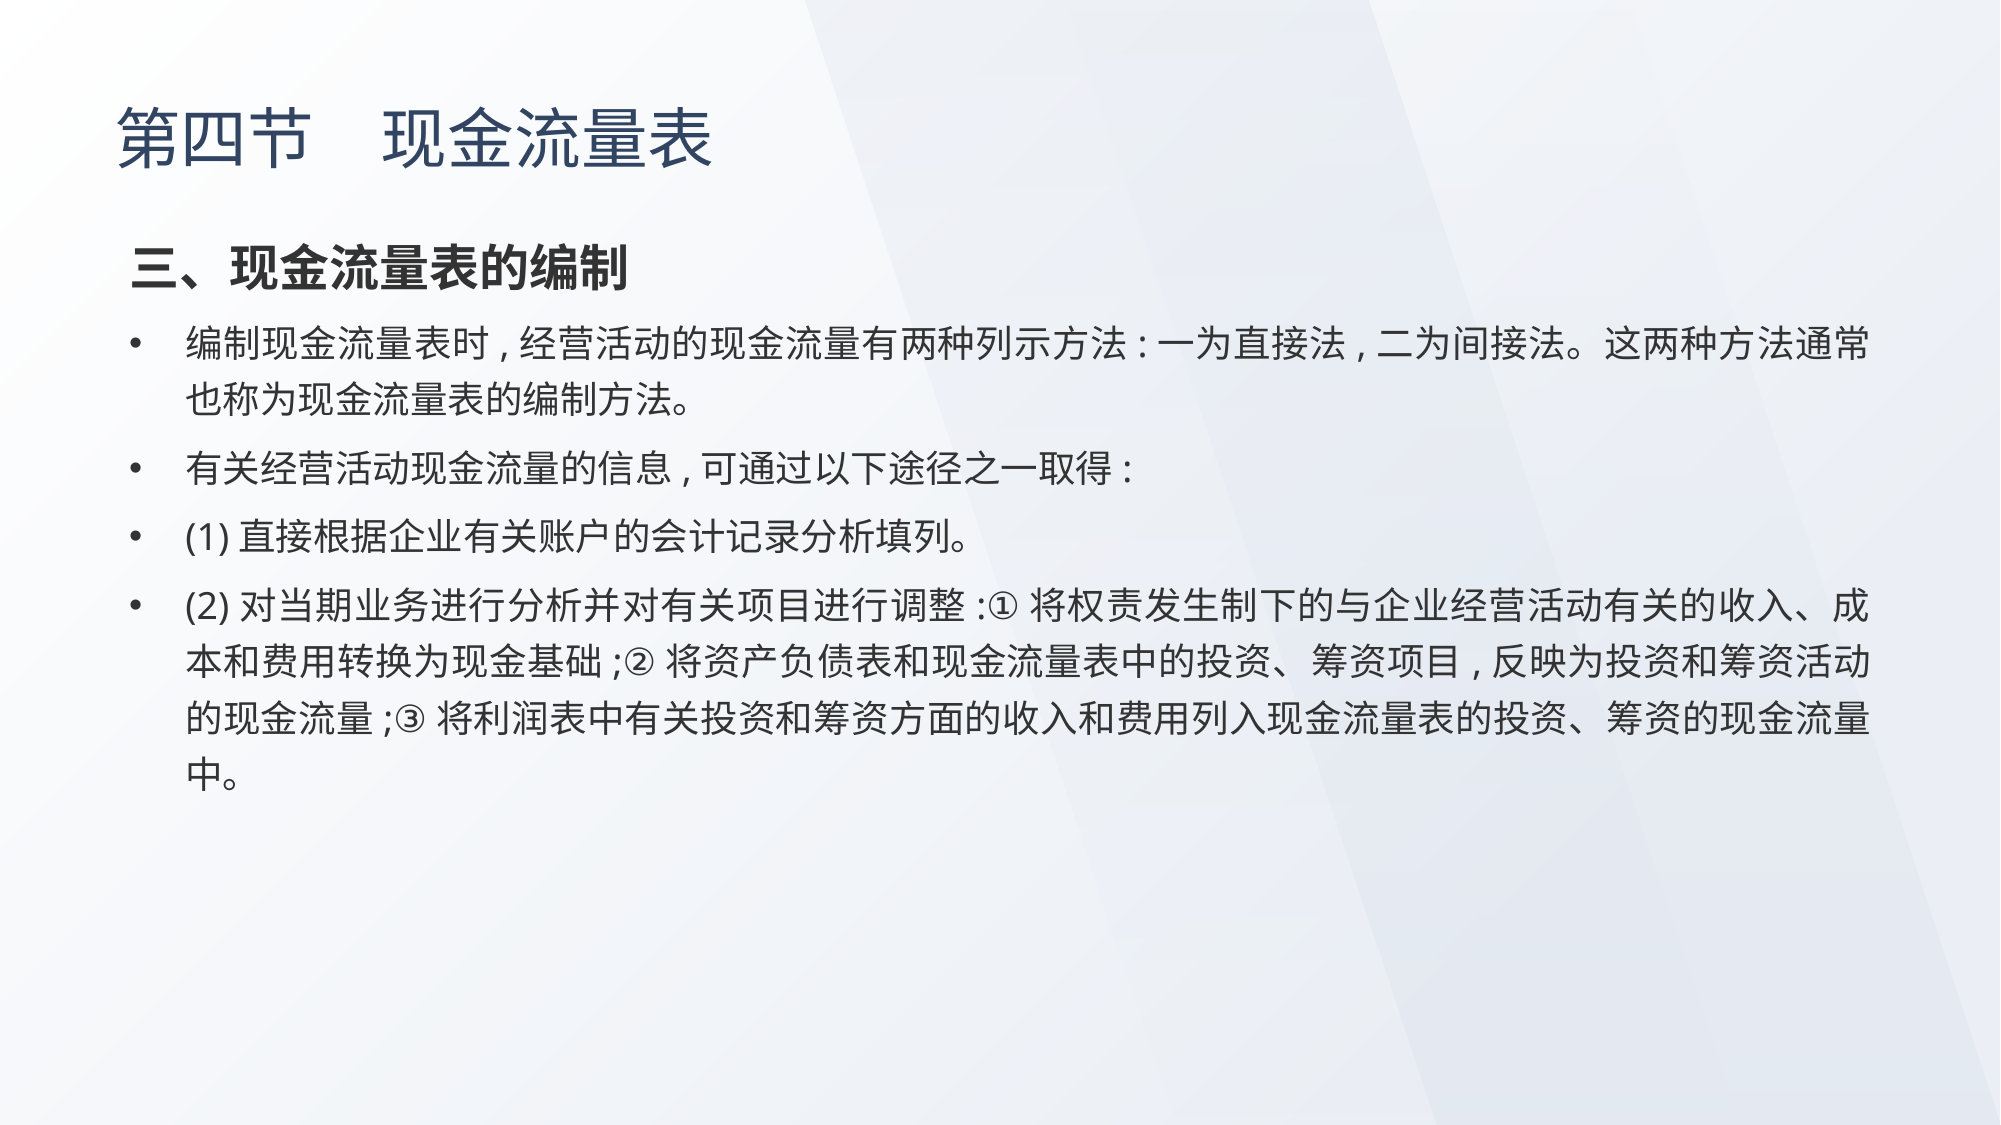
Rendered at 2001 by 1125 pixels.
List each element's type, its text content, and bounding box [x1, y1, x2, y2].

title 第四节 现金流量表 [114, 59, 1886, 178]
text_box 三、现金流量表的编制 编制现金流量表时,经营活动的现金流量有两种列示方法:一为直接法,二为间接法。这两种方法通常也称为现金流量表的编制方法。 有关经营活动现金流量的信息,可通过以下途径之一取得: (1)直接根据企业有关账户的会计记录分析填列。 (2)对当期业务进行分析并对有关项目进行调整:①将权责发生制下的与企业经营活动有关的收入、成本和费用转换为现金基础;②将资产负债表和现金流量表中的投资、筹资项目,反映为投资和筹资活动的现金流量;③将利润表中有关投资和筹资方面的收入和费用列入现金流量表的投资、筹资的现金流量中。 [114, 213, 1886, 1013]
